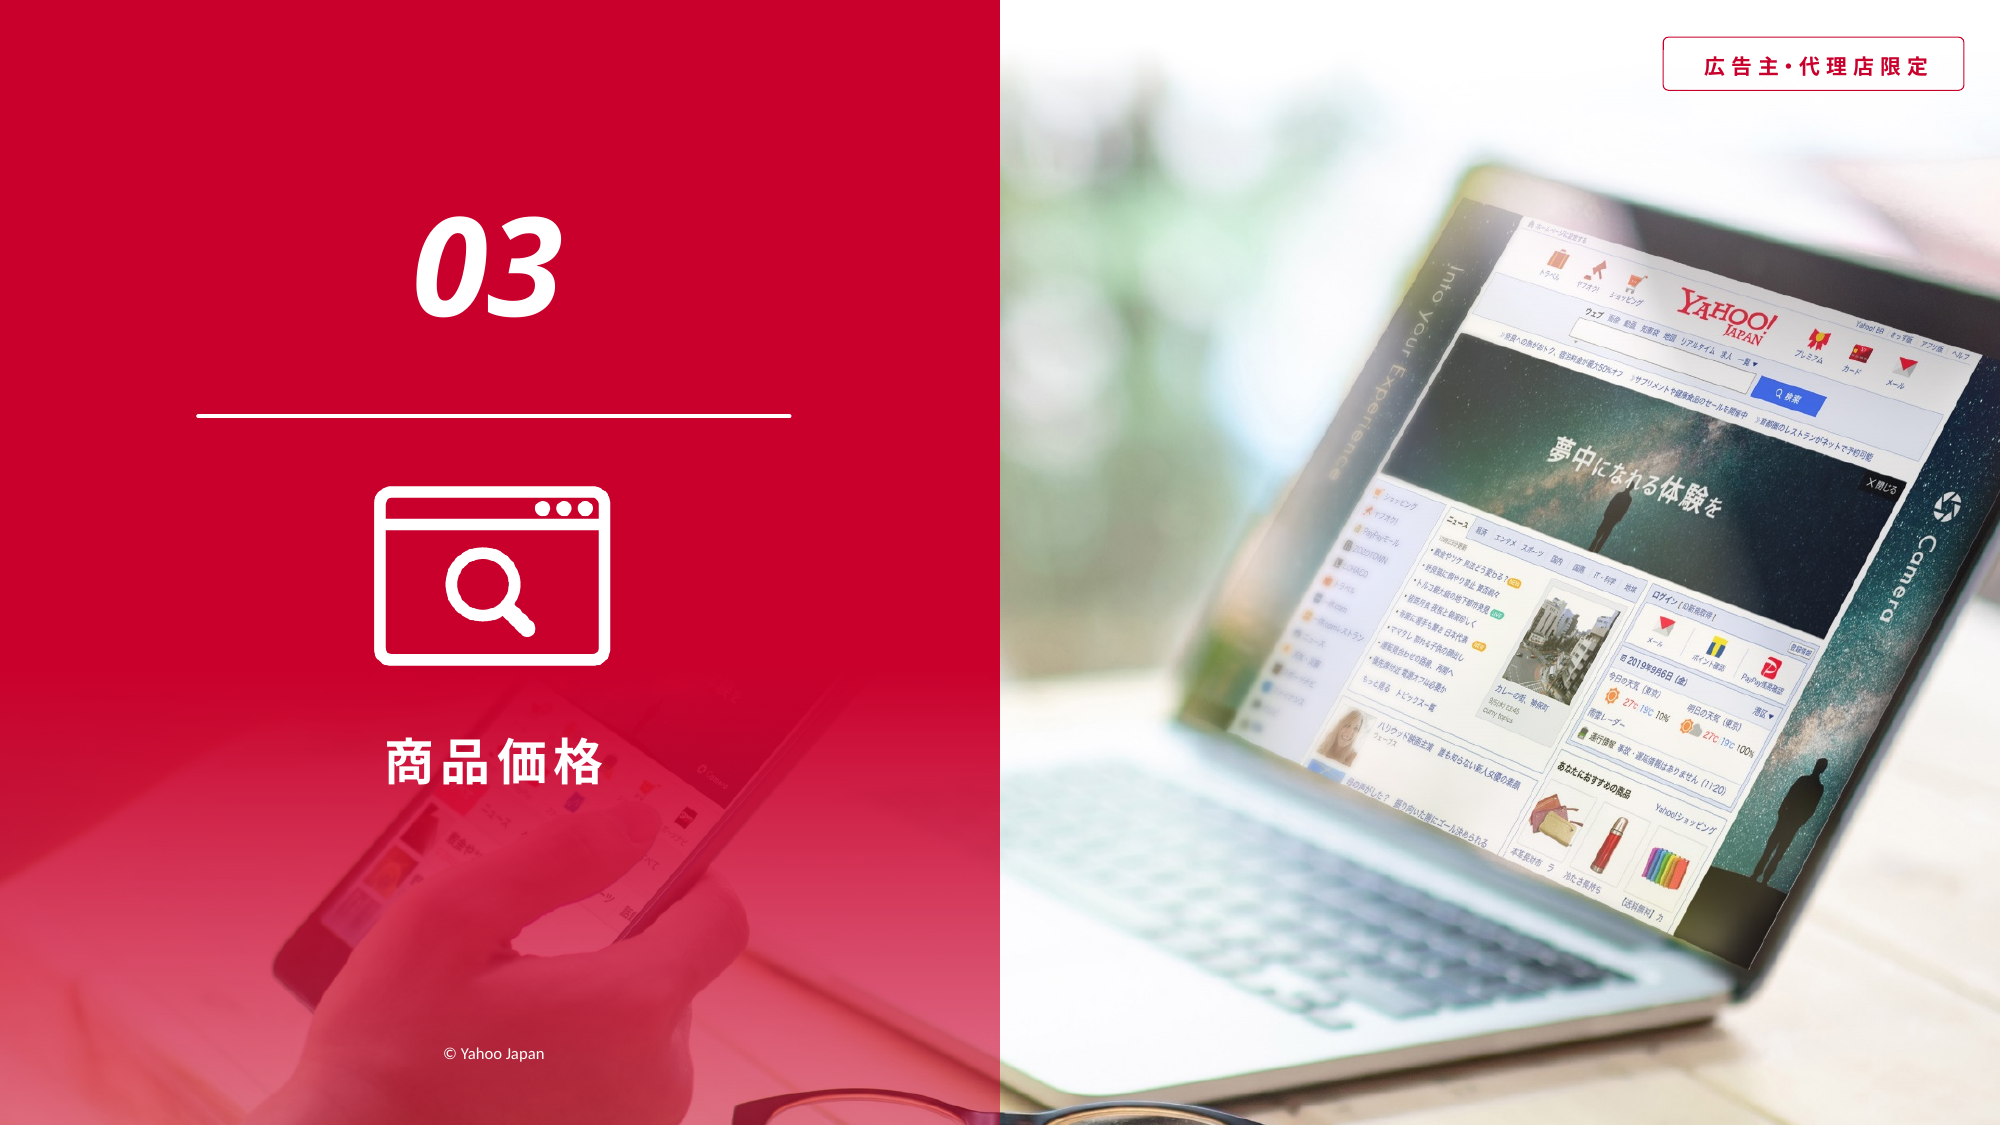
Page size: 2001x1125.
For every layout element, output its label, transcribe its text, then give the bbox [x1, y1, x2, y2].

picture [1000, 0, 2000, 1125]
list 商品価格 [198, 723, 790, 956]
picture [361, 454, 622, 696]
list 03 [397, 171, 587, 346]
